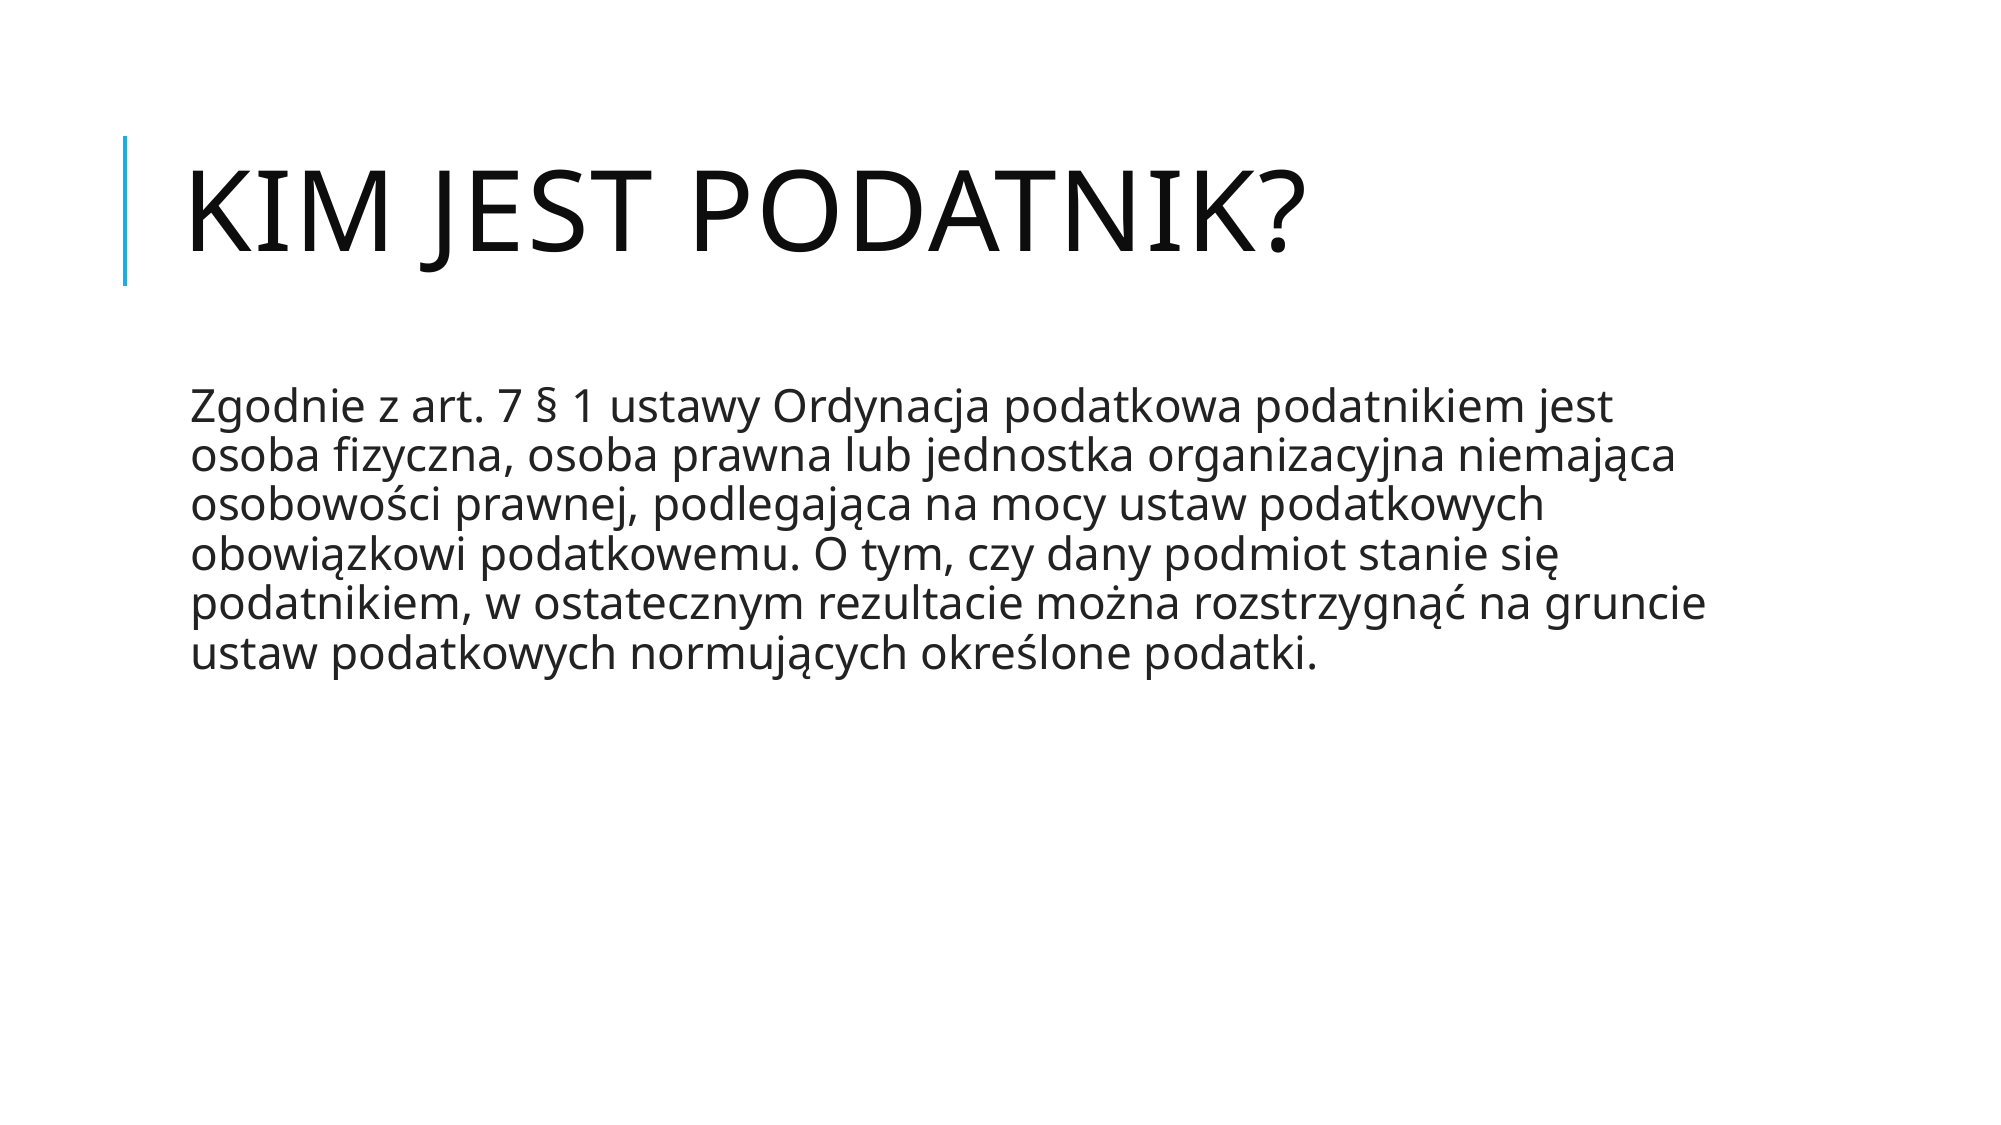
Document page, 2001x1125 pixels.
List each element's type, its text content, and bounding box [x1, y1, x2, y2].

list Zgodnie z art. 7 § 1 ustawy Ordynacja podatkowa podatnikiem jest osoba fizyczna, osoba prawna lub jednostka organizacyjna niemająca osobowości prawnej, podlegająca na mocy ustaw podatkowych obowiązkowi podatkowemu. O tym, czy dany podmiot stanie się podatnikiem, w ostatecznym rezultacie można rozstrzygnąć na gruncie ustaw podatkowych normujących określone podatki. [168, 375, 1763, 1035]
title Kim jest podatnik? [168, 96, 1763, 342]
